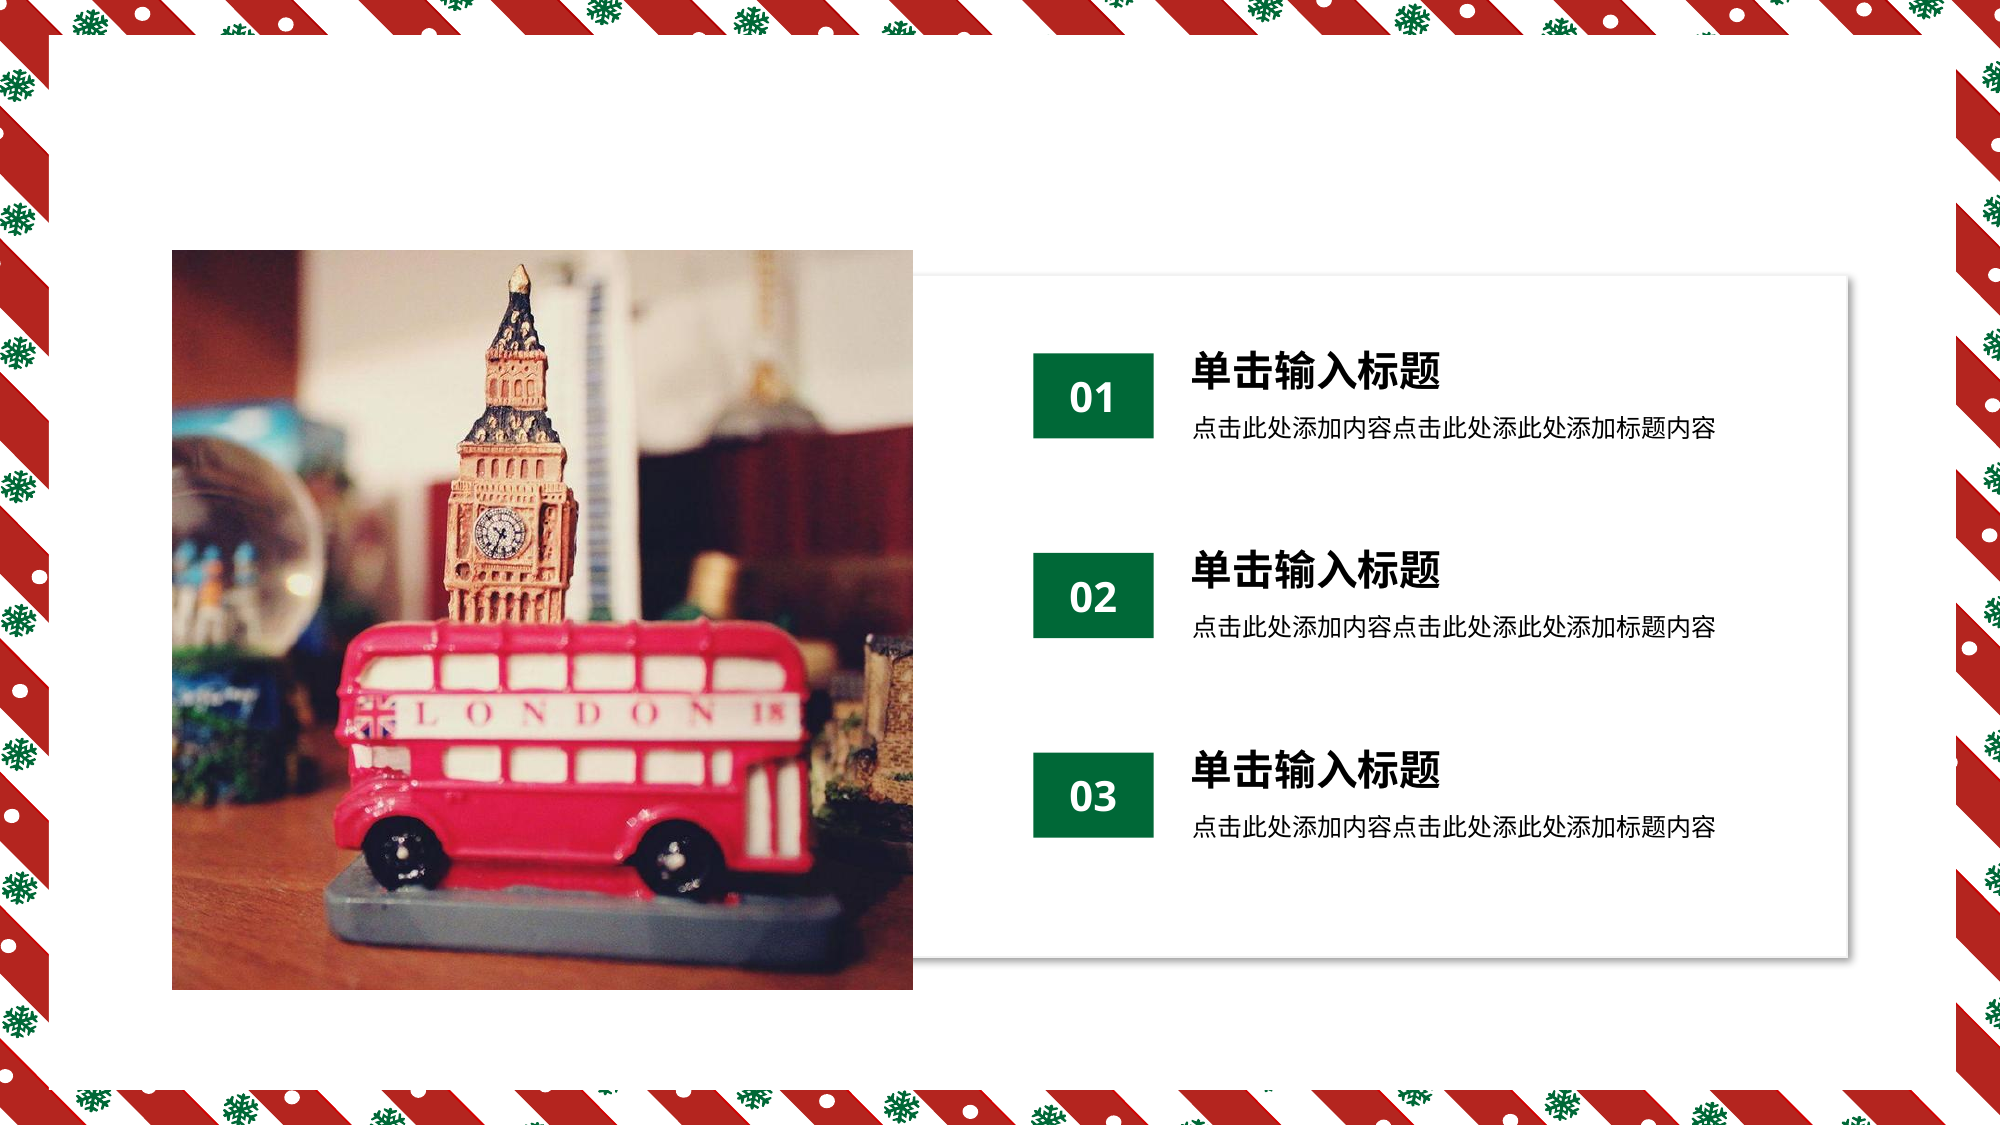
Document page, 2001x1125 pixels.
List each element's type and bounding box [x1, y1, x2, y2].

text_box [913, 275, 1847, 958]
text_box [1033, 536, 1769, 651]
picture [172, 250, 913, 990]
text_box [1033, 736, 1769, 850]
text_box [1033, 337, 1769, 451]
